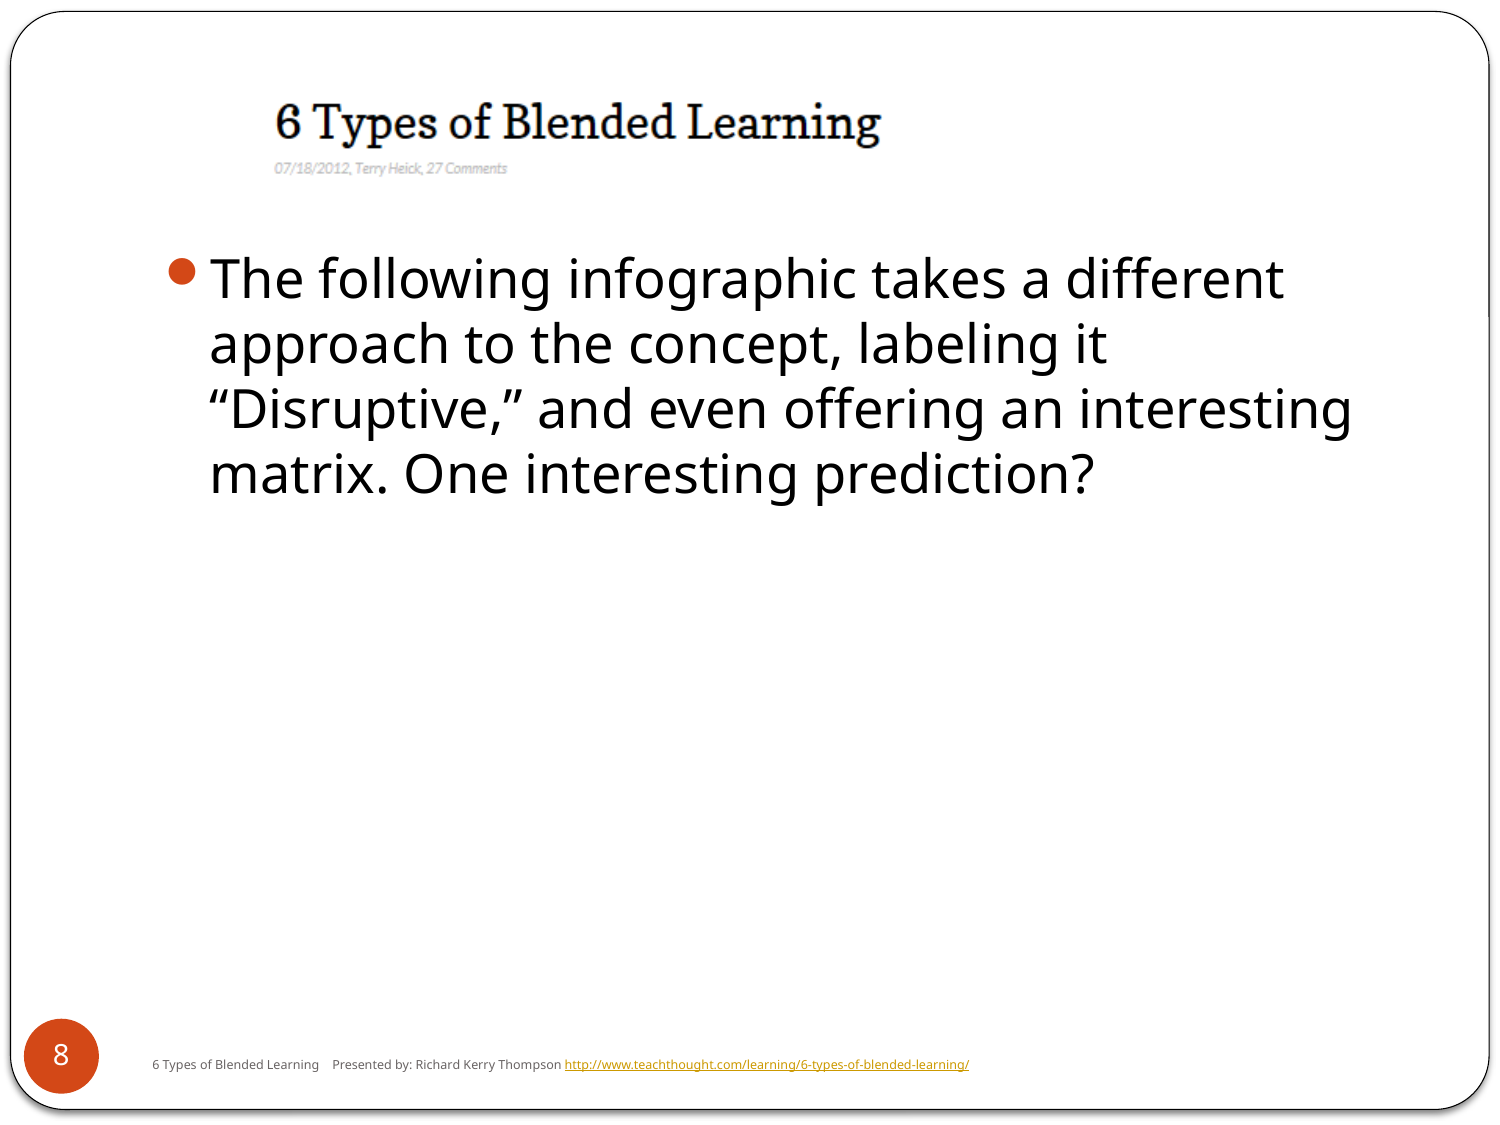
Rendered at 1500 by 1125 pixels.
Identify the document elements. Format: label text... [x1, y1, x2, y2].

picture [262, 74, 927, 185]
list The following infographic takes a different approach to the concept, labeling it “Disruptive,” and even offering an interesting matrix. One interesting prediction? [150, 237, 1425, 988]
footer 6 Types of Blended Learning Presented by: Richard Kerry Thompson http://www.teachthought.com/learning/6-types-of-blended-learning/ [137, 1042, 988, 1103]
slide_number 8 [23, 1018, 99, 1094]
